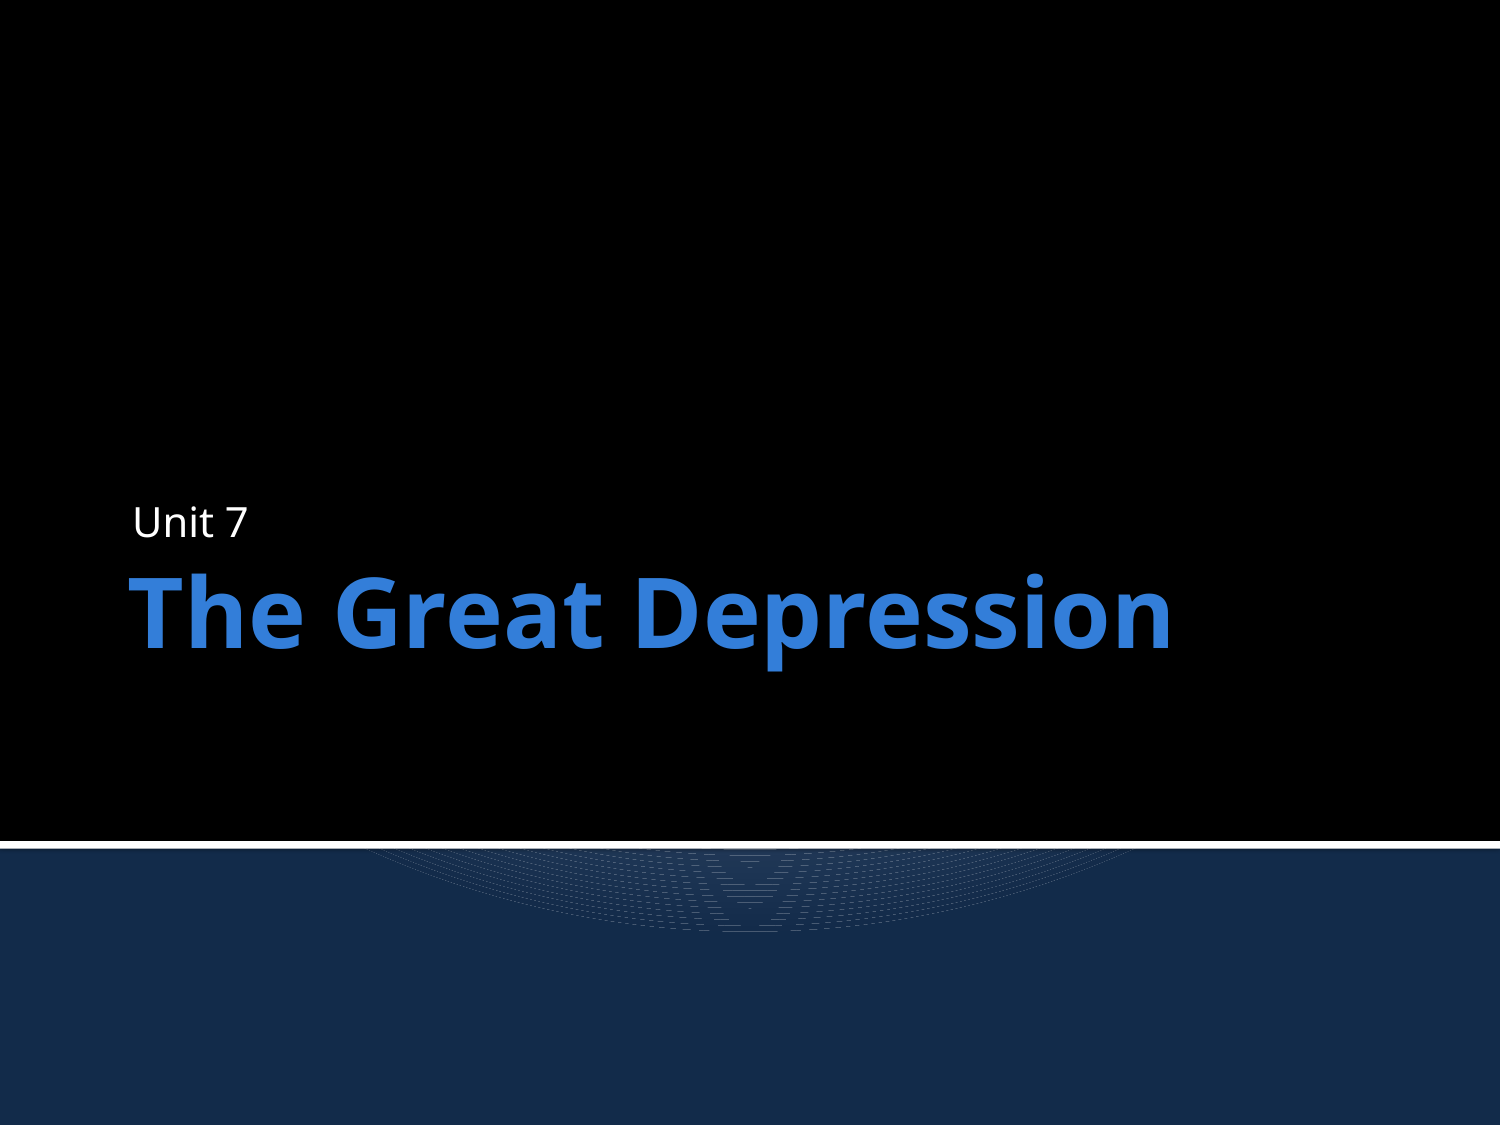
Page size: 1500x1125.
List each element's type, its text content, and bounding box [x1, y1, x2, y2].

title The Great Depression [112, 550, 1438, 825]
subtitle Unit 7 [112, 299, 1438, 546]
